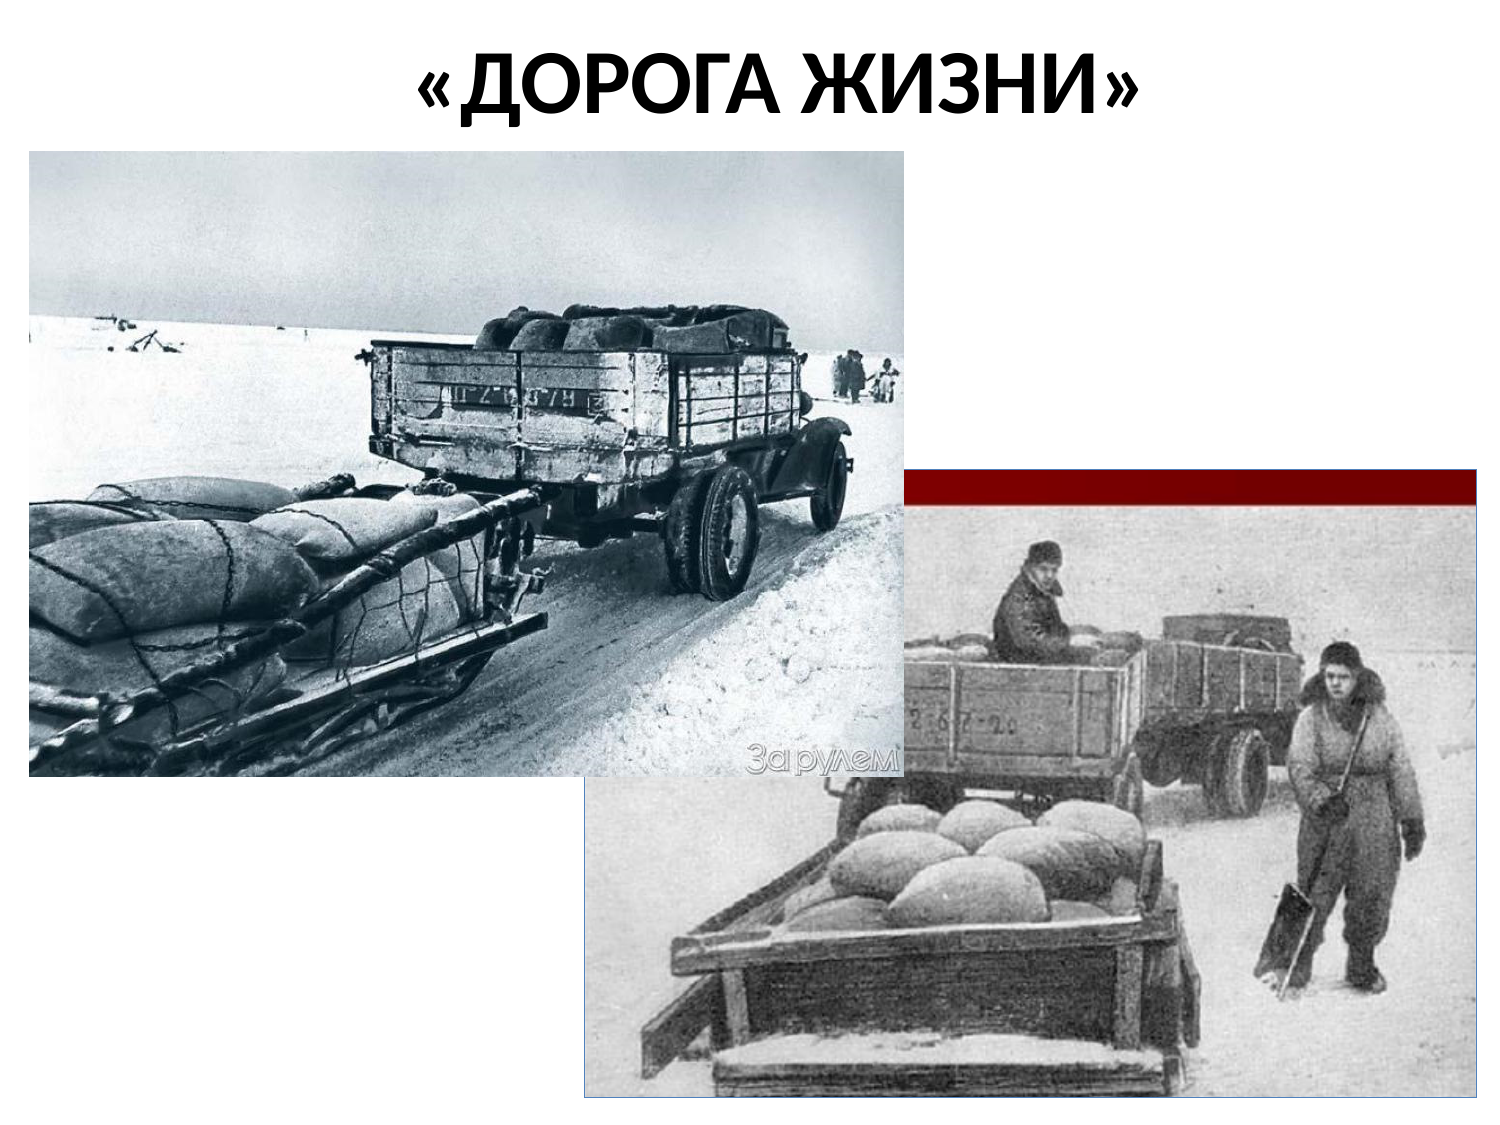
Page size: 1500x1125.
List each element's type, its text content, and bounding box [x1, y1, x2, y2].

title «ДОРОГА ЖИЗНИ» [112, 0, 1449, 155]
picture [584, 469, 1477, 1098]
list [29, 151, 904, 777]
